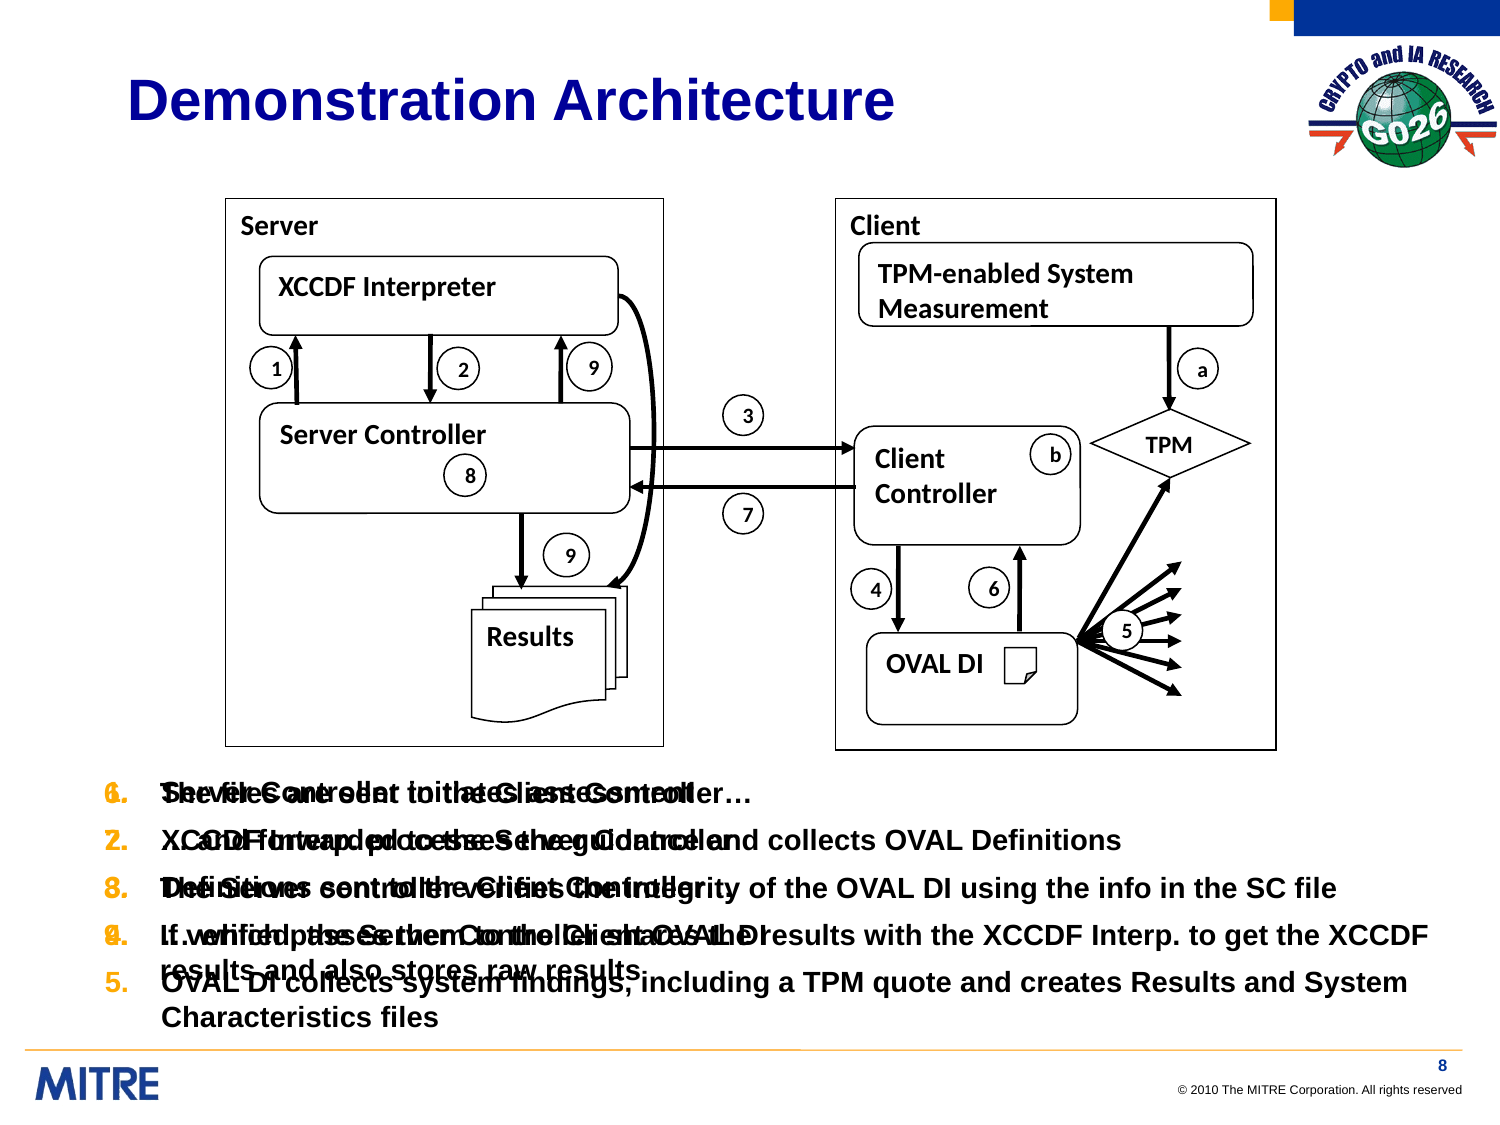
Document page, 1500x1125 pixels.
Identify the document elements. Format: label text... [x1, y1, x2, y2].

picture [30, 1064, 163, 1106]
text_box Client [835, 198, 1276, 751]
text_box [1076, 614, 1183, 639]
text_box 9 [566, 342, 600, 391]
text_box 6 [968, 567, 1010, 608]
text_box 8 [443, 454, 487, 497]
text_box Server Controller initiates assessment XCCDF Interp. processes the guidance and collects OVAL Definitions Definitions sent to the Client Controller… … which passes them to the Client OVAL DI OVAL DI collects system findings, including a TPM quote and creates Results and System Characteristics files [90, 766, 1475, 1041]
text_box TPM-enabled System Measurement [858, 242, 1254, 327]
text_box Server [225, 198, 664, 747]
text_box OVAL DI [866, 632, 1078, 725]
text_box The files are sent to the Client Controller… … and forwarded to the Server Controller The Server controller verifies the integrity of the OVAL DI using the info in the SC file If verified, the Server Controller shares the results with the XCCDF Interp. to get the XCCDF results and also stores raw results [88, 766, 1473, 994]
text_box 2 [437, 347, 480, 390]
text_box Client Controller [854, 426, 1081, 545]
text_box 9 [543, 533, 590, 577]
text_box 3 [722, 394, 764, 436]
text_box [1043, 511, 1206, 604]
text_box XCCDF Interpreter [259, 256, 619, 336]
text_box a [1177, 348, 1219, 389]
text_box 4 [850, 568, 892, 610]
slide_number 8 [1374, 1049, 1463, 1076]
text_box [605, 295, 619, 587]
text_box Server Controller [259, 402, 600, 514]
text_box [1076, 640, 1183, 668]
text_box Server Controller [623, 407, 630, 510]
text_box b [1030, 433, 1071, 475]
picture [1306, 37, 1500, 174]
text_box Results [471, 586, 628, 723]
text_box 1 [249, 346, 293, 389]
text_box TPM [1090, 410, 1250, 478]
text_box 7 [722, 495, 764, 534]
title Demonstration Architecture [112, 62, 1288, 151]
text_box [1004, 647, 1037, 684]
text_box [1076, 676, 1183, 696]
